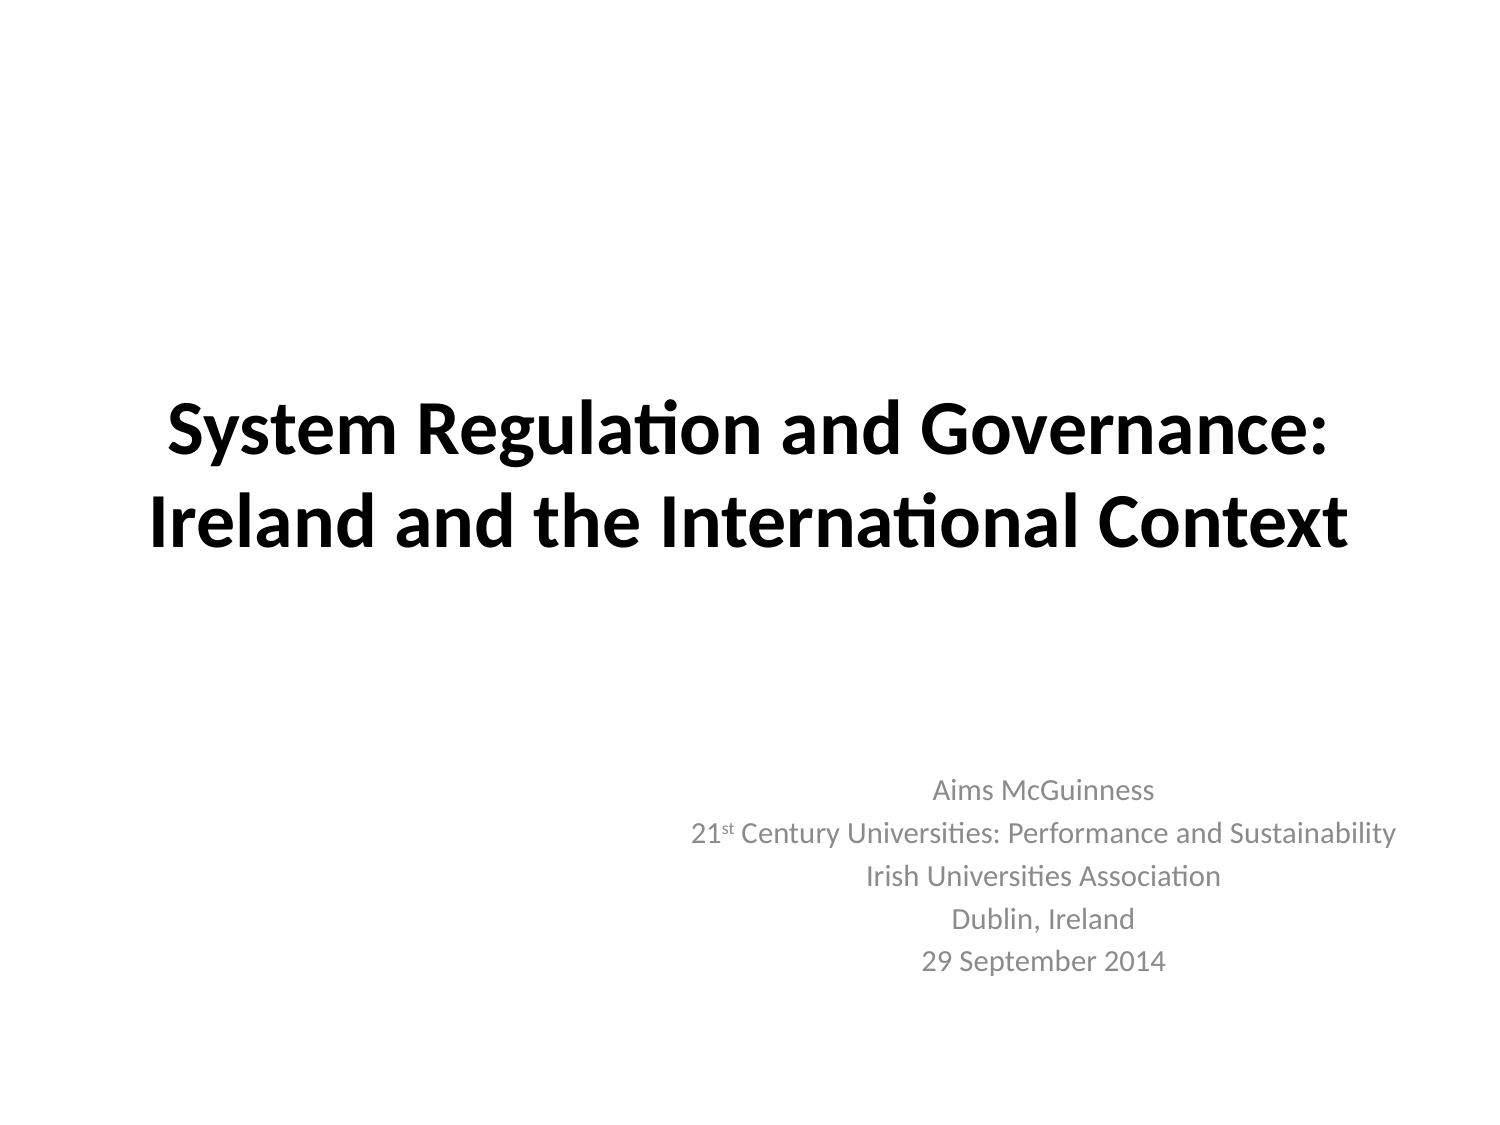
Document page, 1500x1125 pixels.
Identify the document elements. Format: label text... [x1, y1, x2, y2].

subtitle Aims McGuinness 21st Century Universities: Performance and Sustainability Irish Universities Association Dublin, Ireland 29 September 2014 [637, 762, 1450, 988]
title System Regulation and Governance: Ireland and the International Context [112, 349, 1388, 591]
